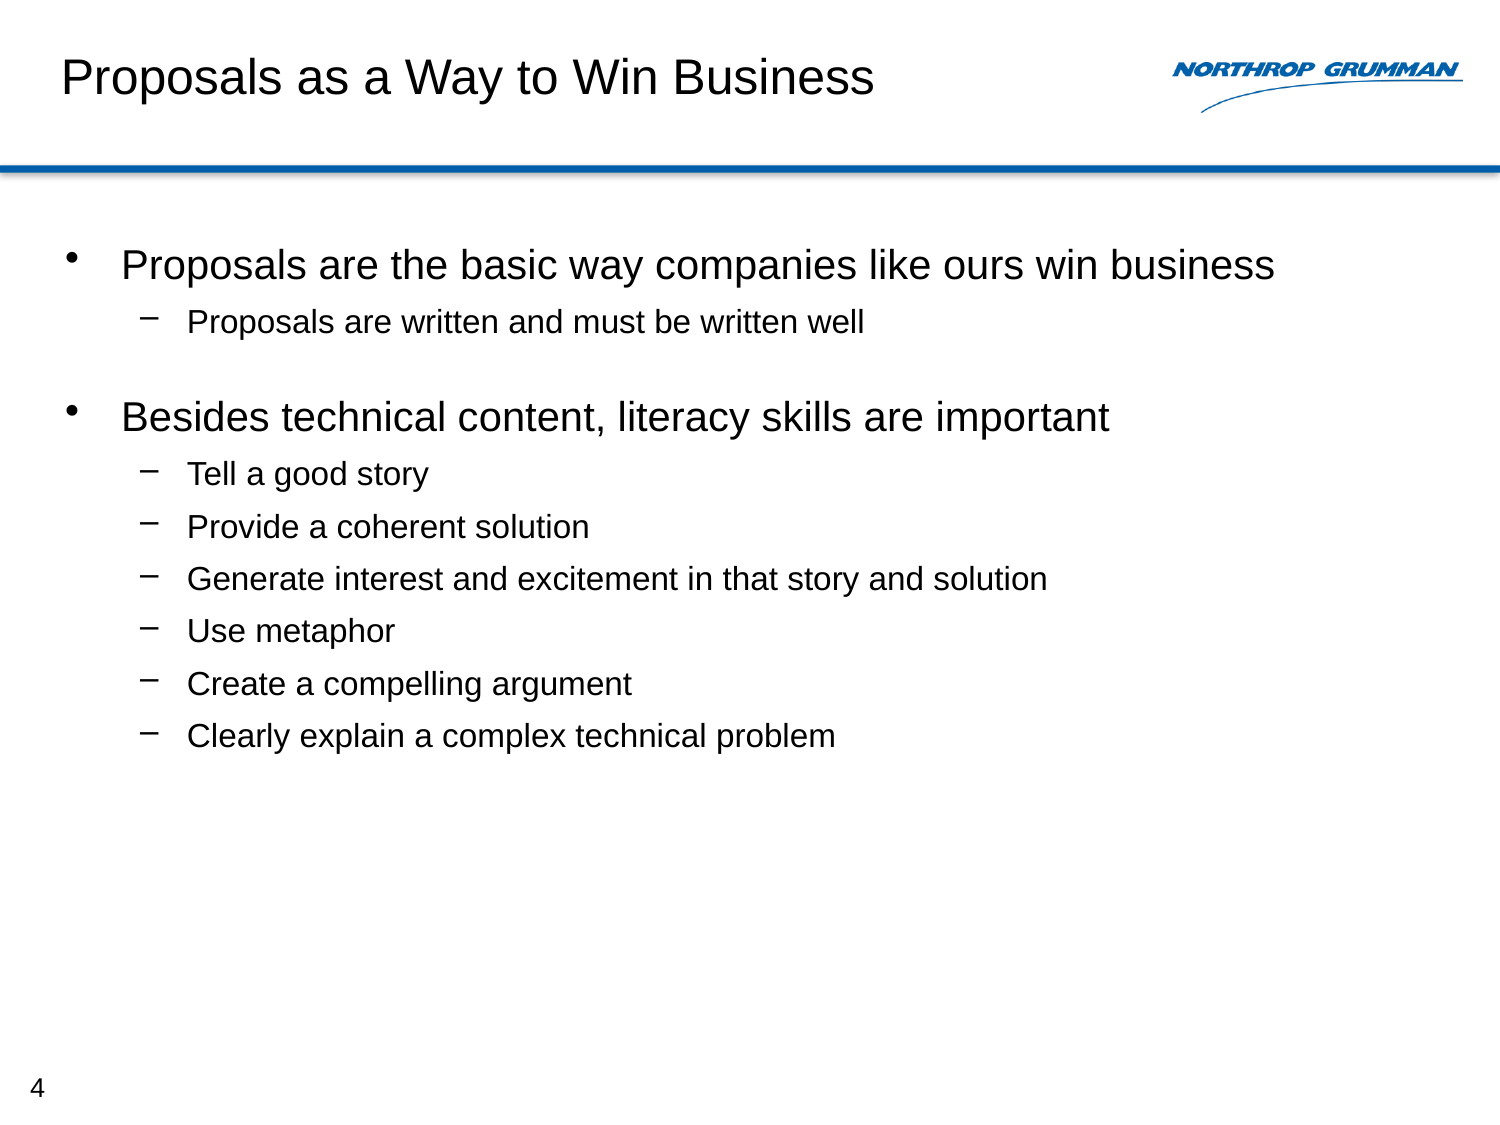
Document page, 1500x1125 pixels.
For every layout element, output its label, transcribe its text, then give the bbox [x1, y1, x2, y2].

title Proposals as a Way to Win Business [45, 51, 1144, 157]
picture [1172, 62, 1463, 113]
slide_number 4 [4, 1062, 71, 1112]
list Proposals are the basic way companies like ours win business Proposals are written and must be written well Besides technical content, literacy skills are important Tell a good story Provide a coherent solution Generate interest and excitement in that story and solution Use metaphor Create a compelling argument Clearly explain a complex technical problem [49, 229, 1426, 973]
